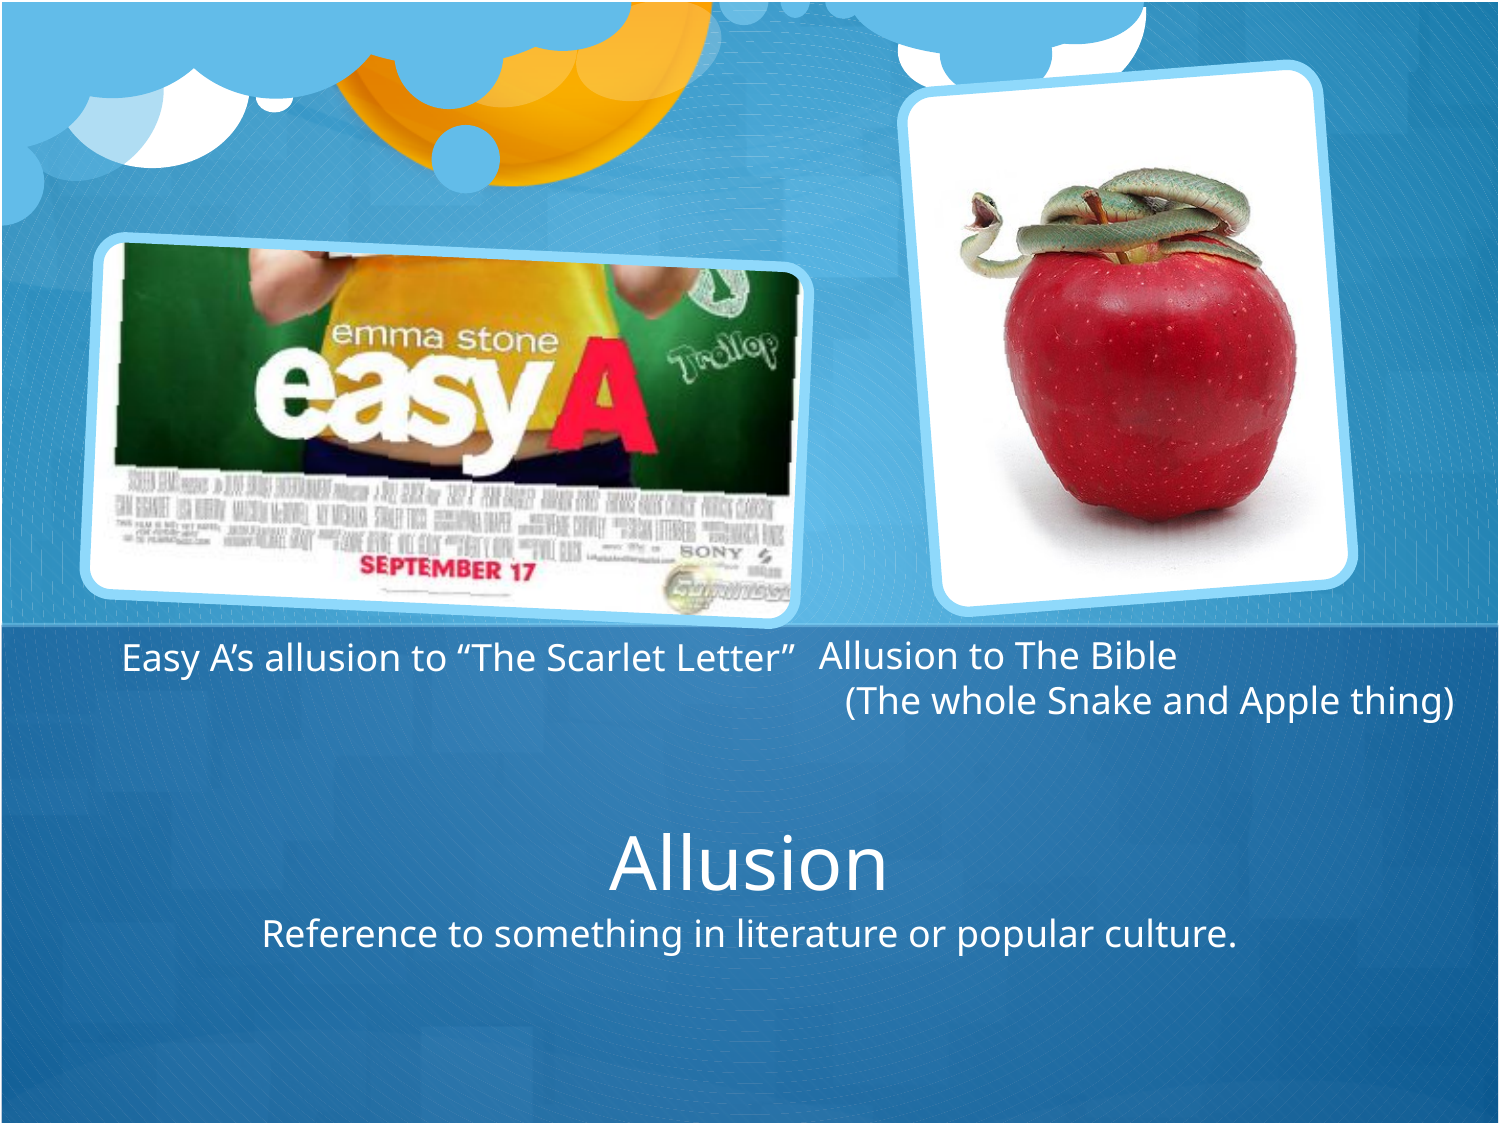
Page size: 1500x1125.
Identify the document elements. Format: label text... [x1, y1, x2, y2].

picture [2, 628, 1498, 1123]
text_box Allusion to The Bible (The whole Snake and Apple thing) [774, 623, 1500, 730]
title Allusion [116, 793, 1383, 913]
list Reference to something in literature or popular culture. [116, 913, 1383, 1113]
picture [2, 2, 1498, 623]
text_box Easy A’s allusion to “The Scarlet Letter” [83, 626, 774, 686]
